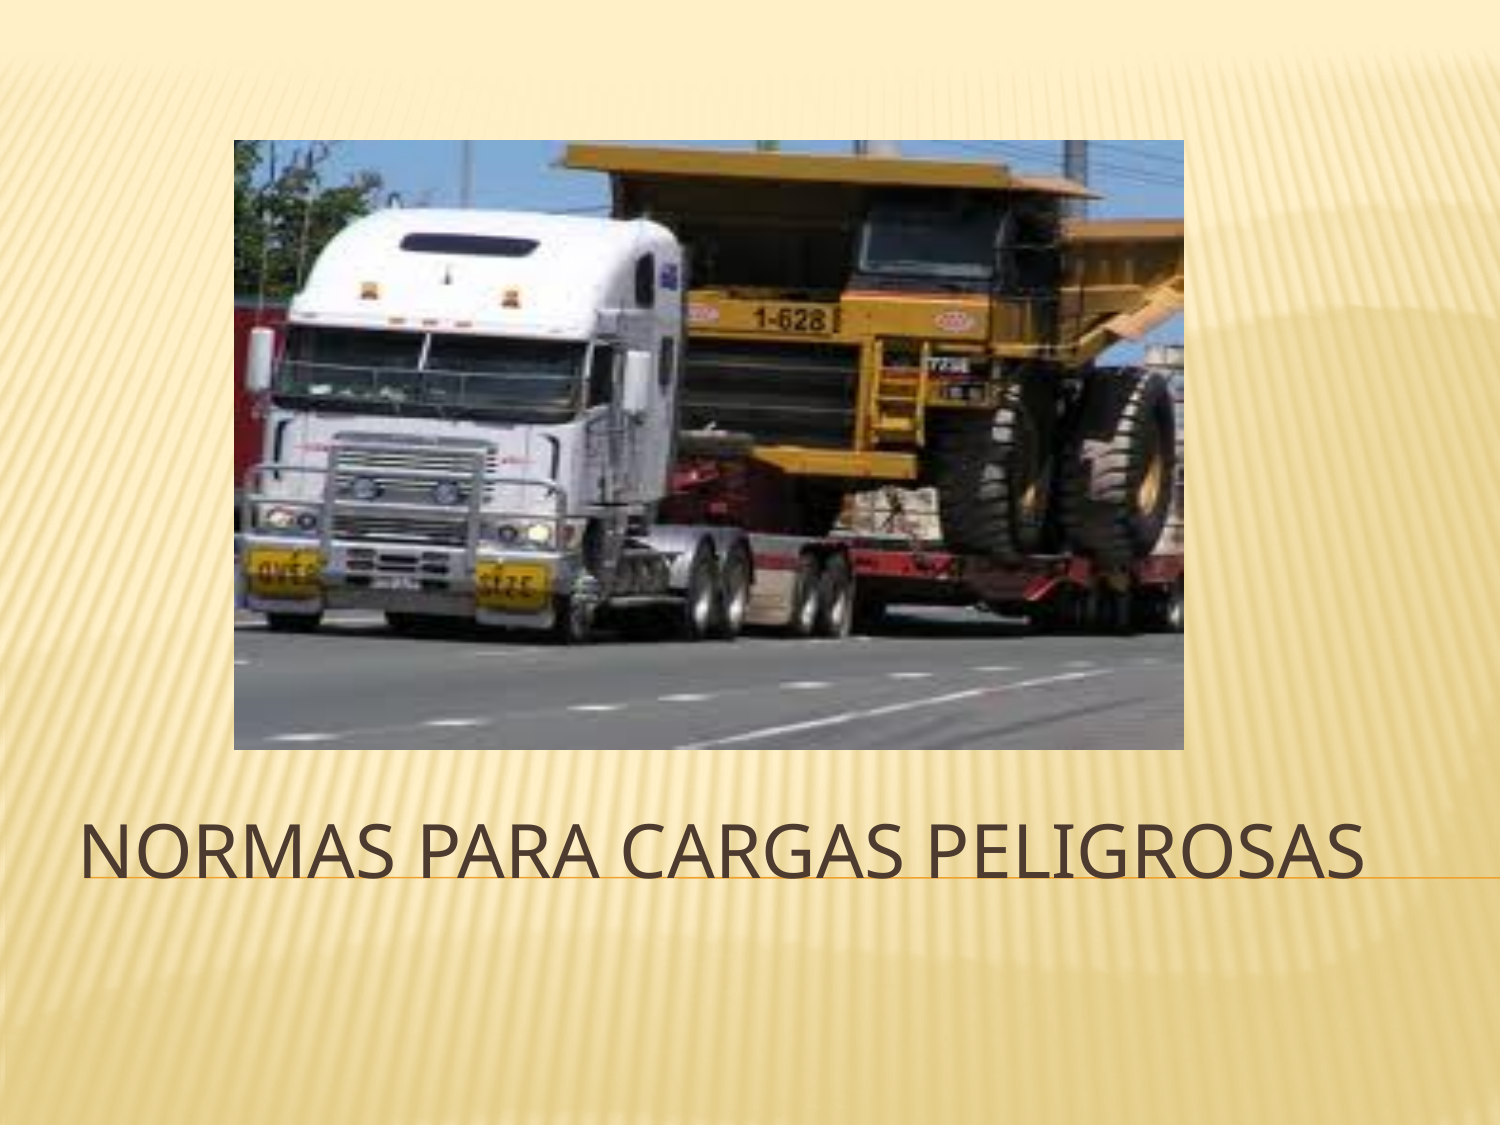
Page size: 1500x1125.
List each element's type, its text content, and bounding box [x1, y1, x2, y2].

title Normas para cargas peligrosas [62, 796, 1450, 997]
picture [234, 140, 1184, 751]
